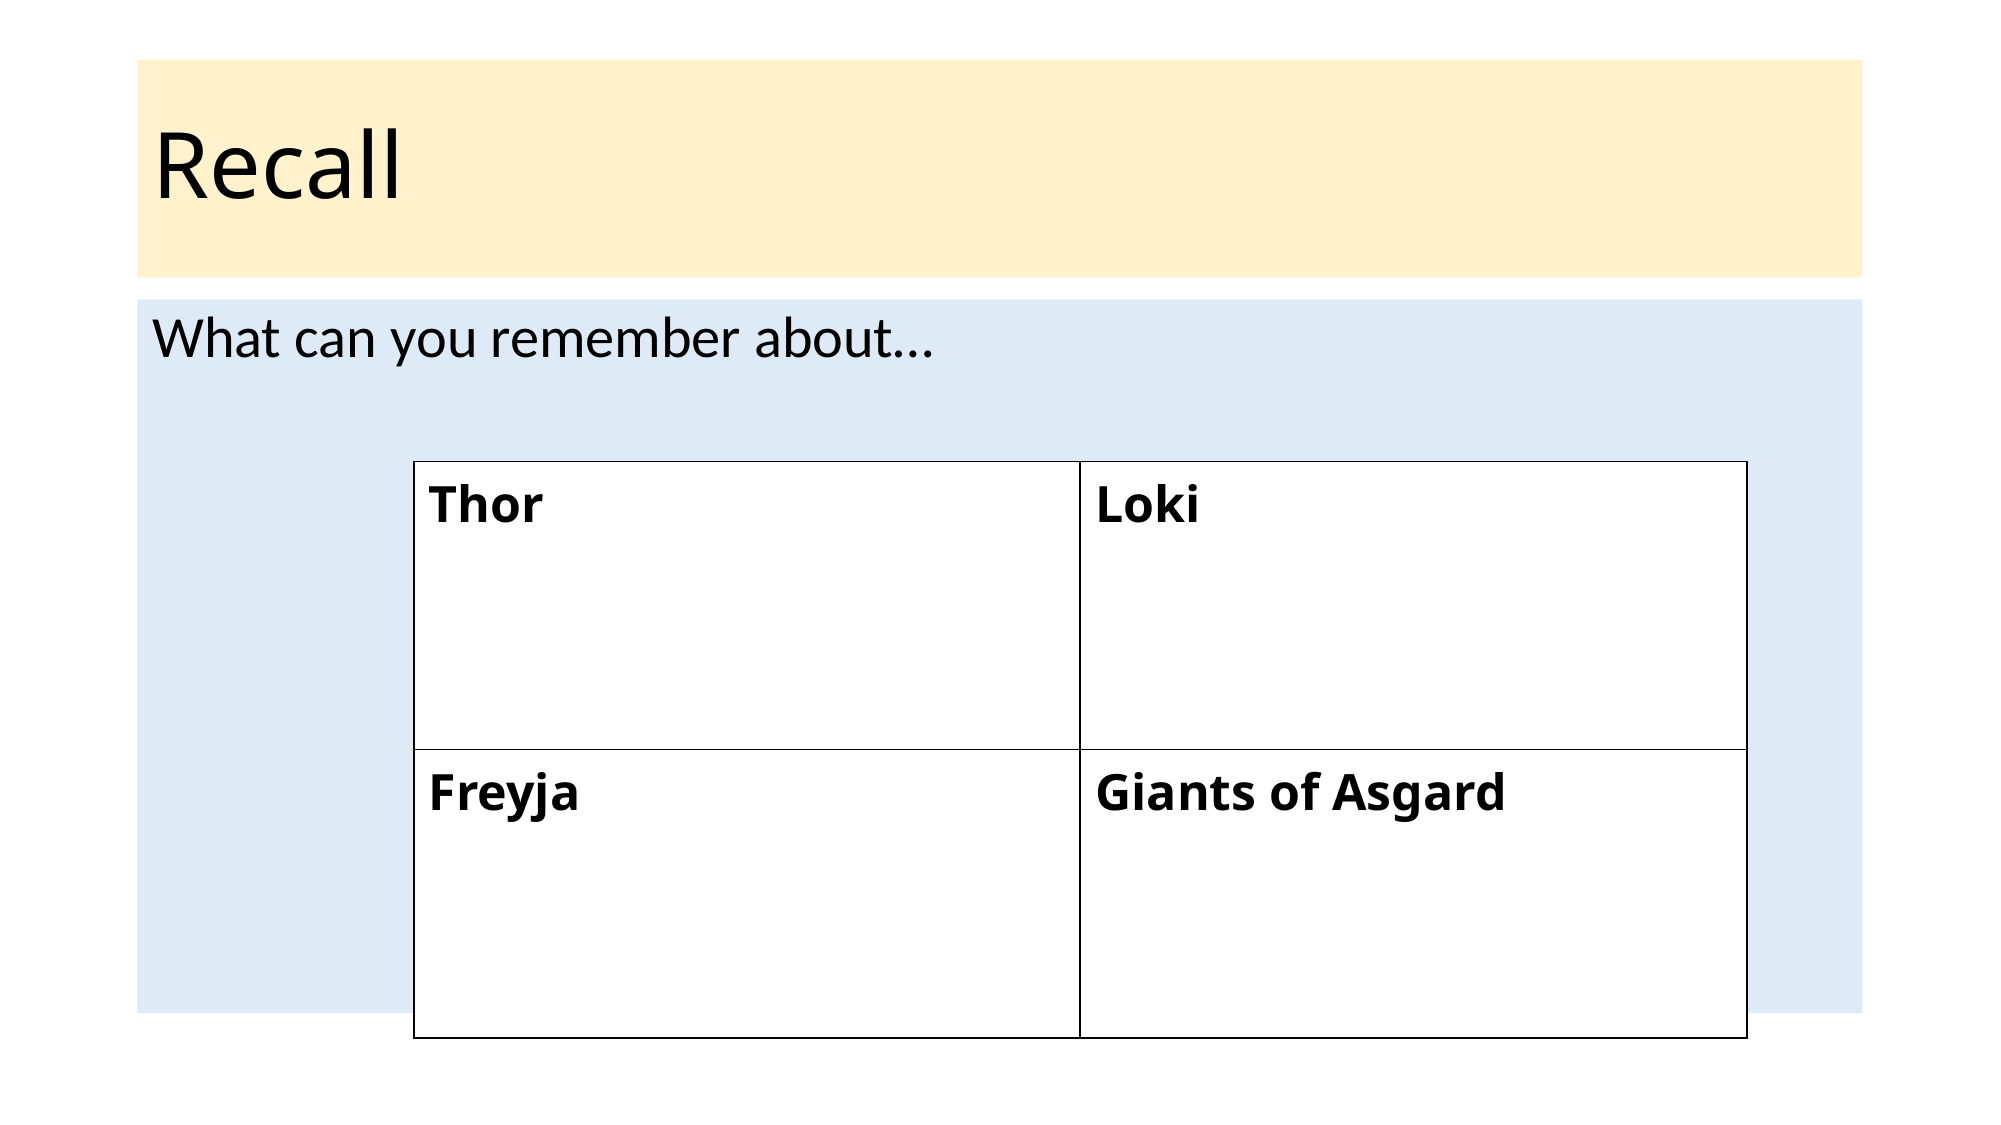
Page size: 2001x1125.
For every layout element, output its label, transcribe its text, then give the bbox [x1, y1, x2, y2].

table_header Thor [415, 462, 1079, 749]
table_cell Freyja [415, 750, 1079, 1037]
list What can you remember about… [137, 299, 1863, 1014]
table_cell Giants of Asgard [1081, 750, 1746, 1037]
table_header Loki [1081, 462, 1746, 749]
title Recall [137, 59, 1863, 278]
